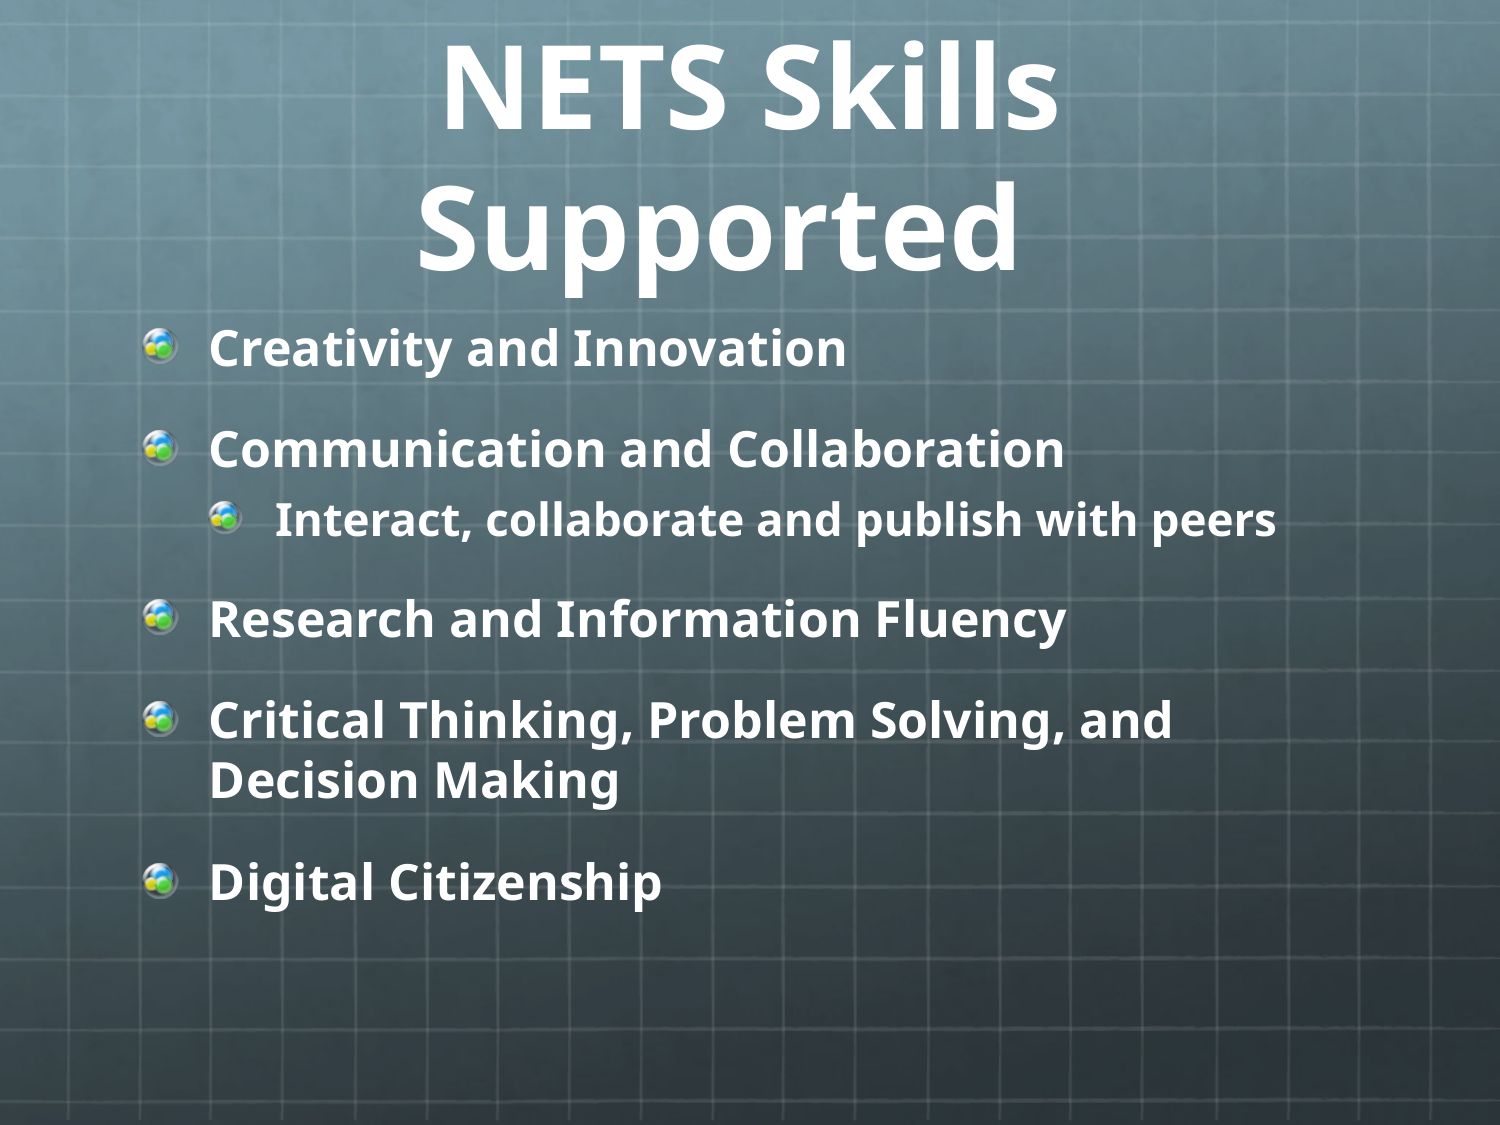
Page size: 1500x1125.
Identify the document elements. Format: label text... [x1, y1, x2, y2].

picture [0, 0, 1500, 1125]
list Creativity and Innovation Communication and Collaboration Interact, collaborate and publish with peers Research and Information Fluency Critical Thinking, Problem Solving, and Decision Making Digital Citizenship [127, 308, 1372, 958]
title NETS Skills Supported [127, 17, 1372, 289]
